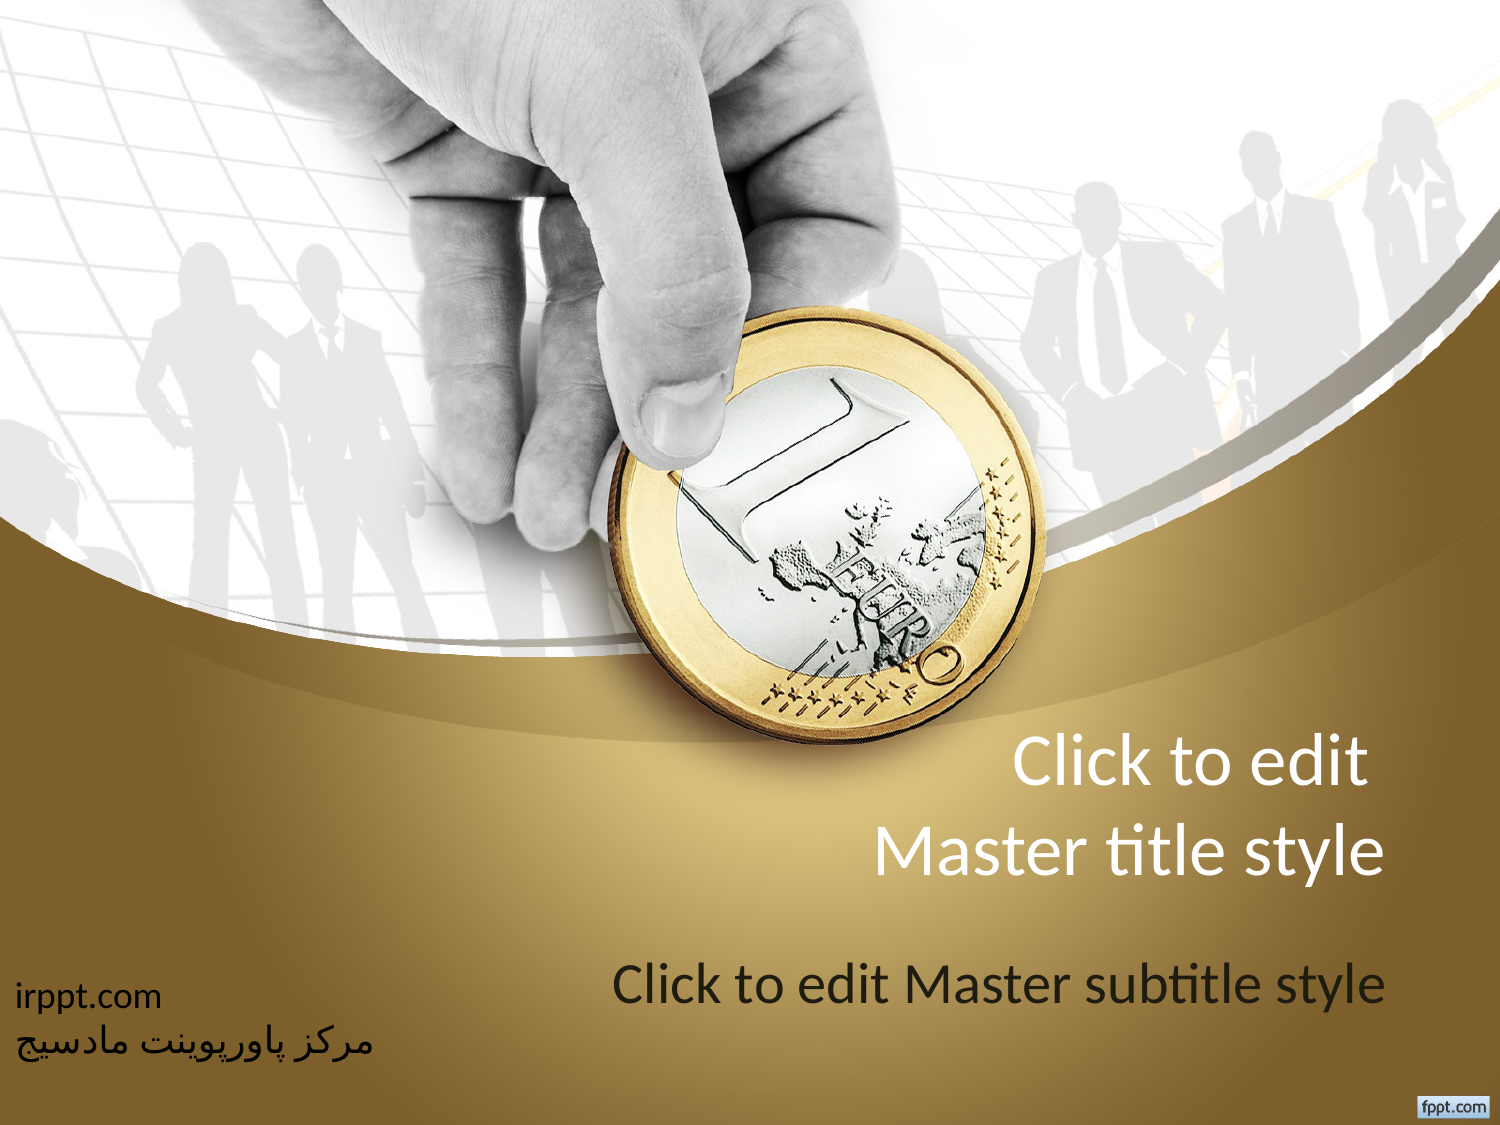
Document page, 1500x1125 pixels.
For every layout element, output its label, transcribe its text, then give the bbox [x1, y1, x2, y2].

picture [0, 0, 1500, 1125]
text_box irppt.com مرکز پاورپوینت مادسیج [0, 963, 750, 1068]
title Click to edit Master title style [98, 662, 1402, 938]
subtitle Click to edit Master subtitle style [98, 938, 1402, 1039]
